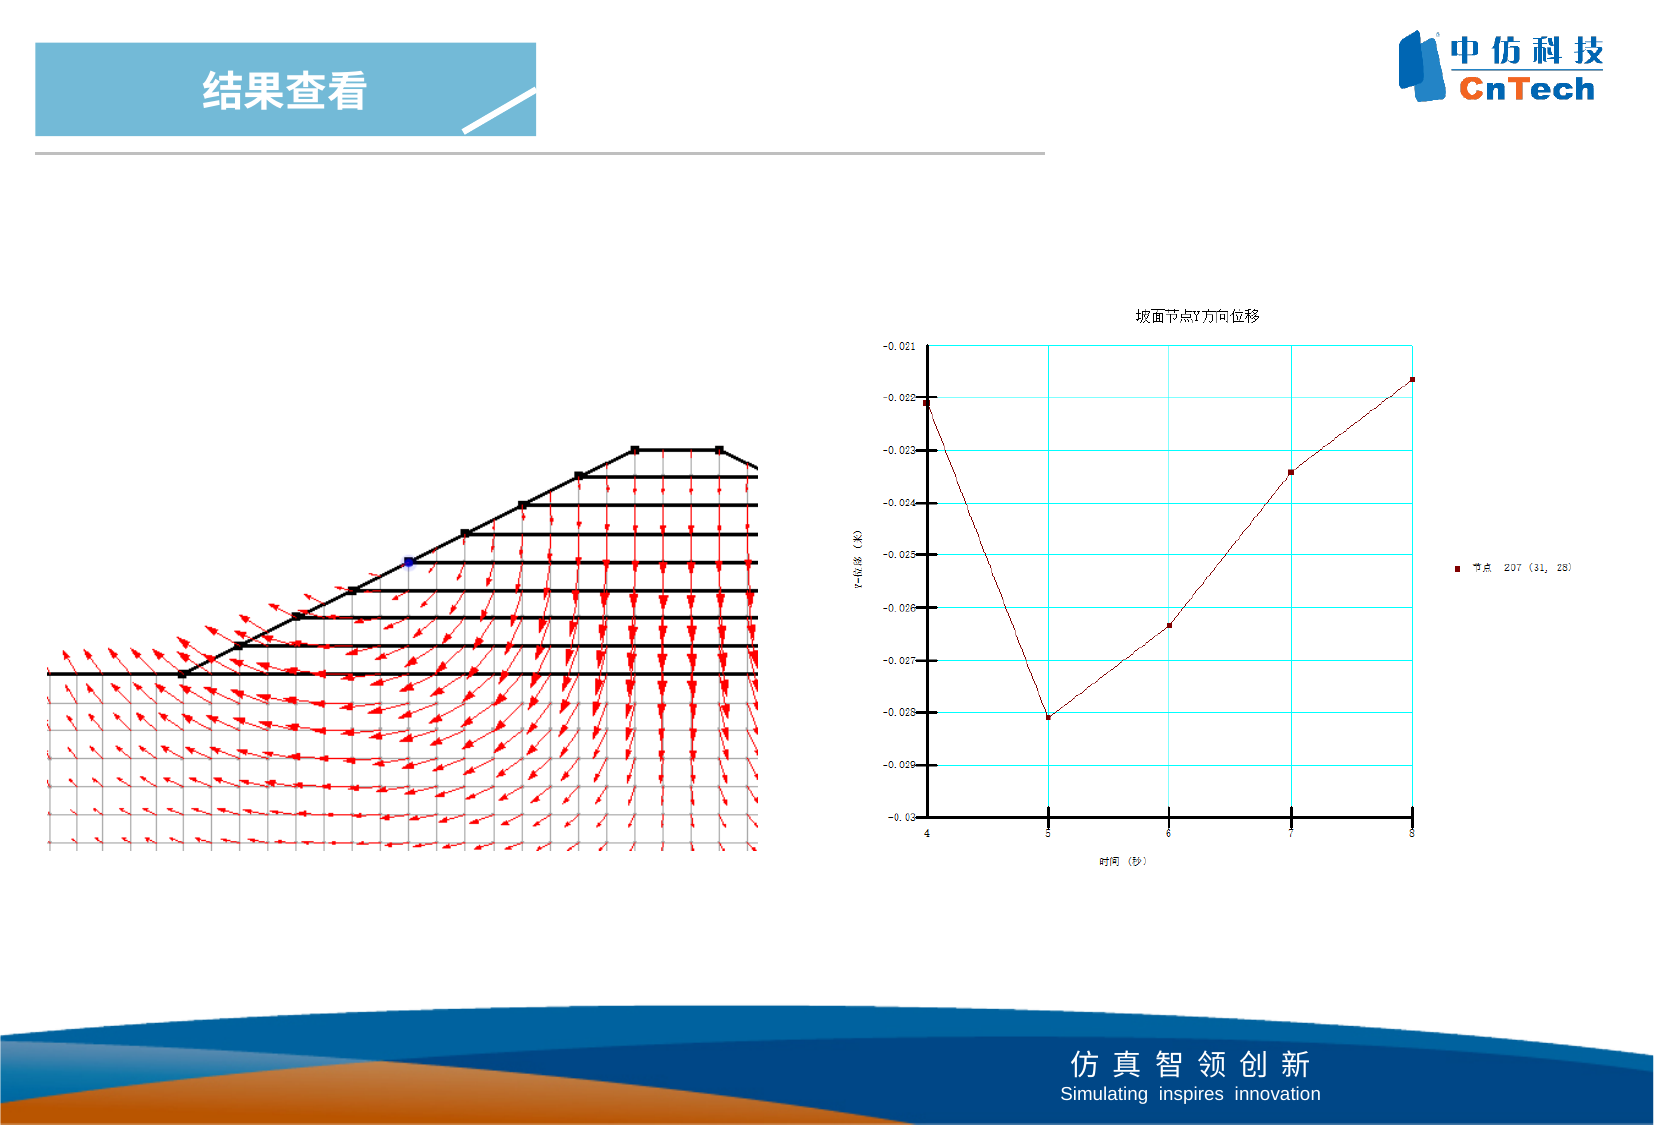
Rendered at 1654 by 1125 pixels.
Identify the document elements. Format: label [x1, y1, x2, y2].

picture [0, 0, 1654, 1125]
text_box [35, 42, 1046, 154]
